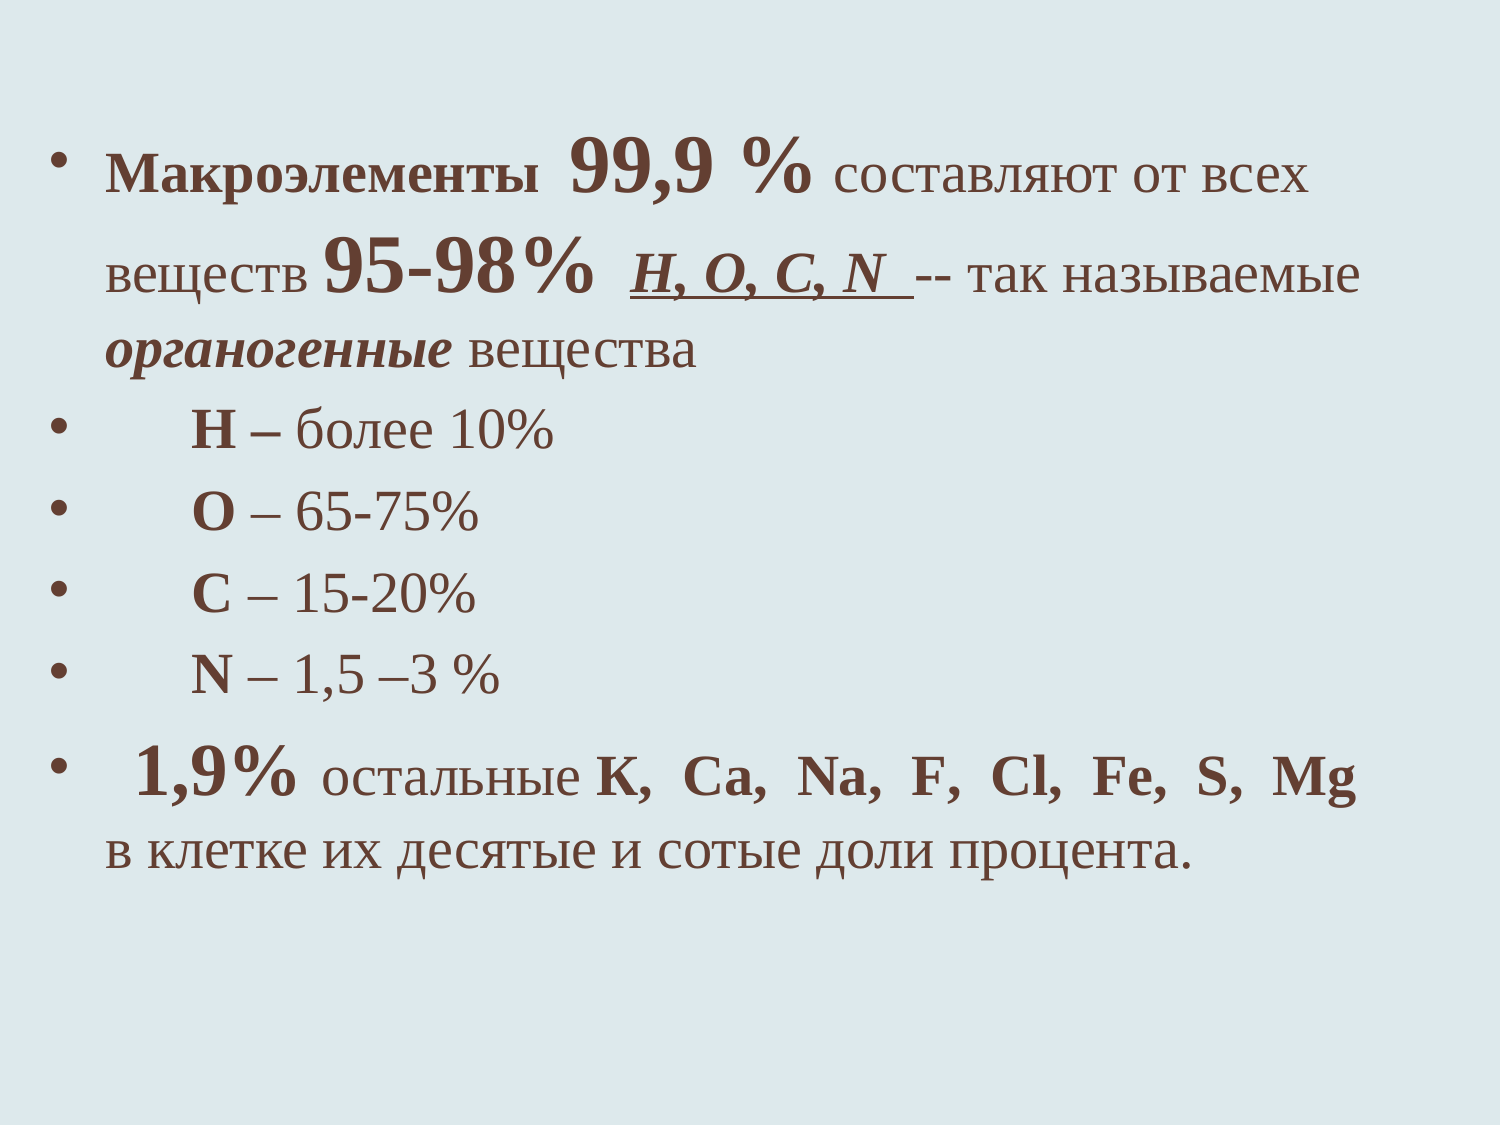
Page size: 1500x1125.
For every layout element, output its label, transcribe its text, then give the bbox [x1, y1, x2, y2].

text_box Макроэлементы 99,9 % составляют от всех веществ 95-98% Н, О, С, N -- так называемые органогенные вещества Н – более 10% О – 65-75% С – 15-20% N – 1,5 –3 % 1,9% остальные К, Са, Nа, F, Cl, Fe, S, Mg в клетке их десятые и сотые доли процента. [33, 101, 1459, 1035]
